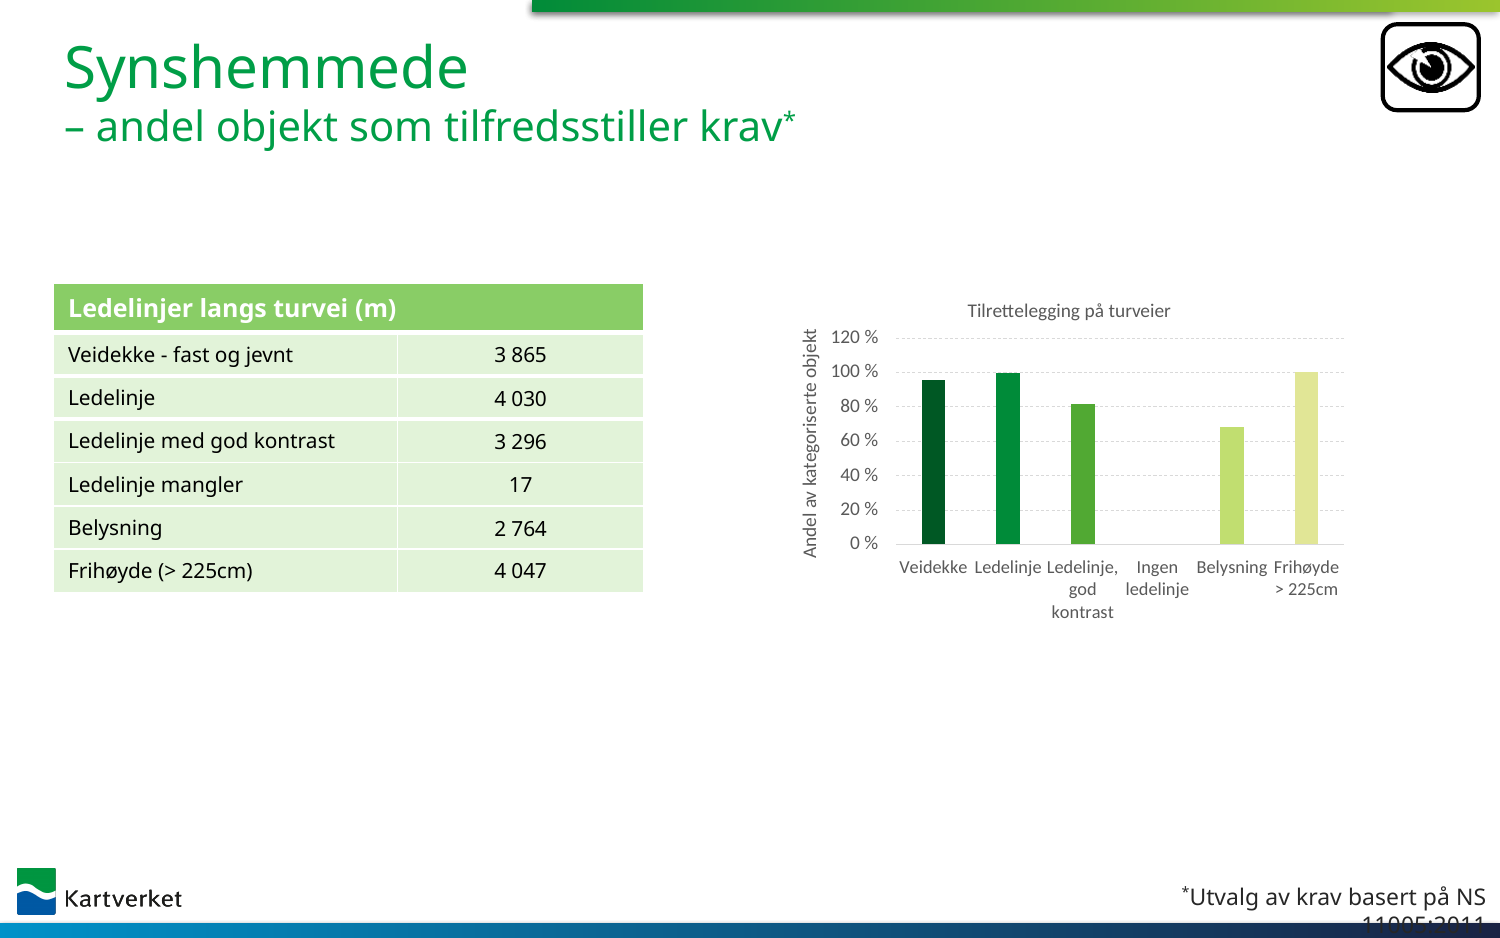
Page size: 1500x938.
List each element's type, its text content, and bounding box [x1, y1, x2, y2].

picture [791, 291, 1348, 630]
table_cell 17 [398, 463, 643, 505]
table_cell 4 030 [398, 378, 643, 417]
text_box Synshemmede – andel objekt som tilfredsstiller krav* [49, 24, 1431, 158]
table_cell Ledelinje [54, 378, 397, 417]
table_cell Ledelinje med god kontrast [54, 421, 397, 462]
table_cell Belysning [54, 507, 397, 548]
table_cell 3 865 [398, 335, 643, 374]
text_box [1382, 24, 1480, 111]
table_cell Ledelinje mangler [54, 463, 397, 505]
table_cell Veidekke - fast og jevnt [54, 335, 397, 374]
table_cell 3 296 [398, 421, 643, 462]
text_box *Utvalg av krav basert på NS 11005:2011 [1068, 873, 1500, 938]
table_cell 2 764 [398, 507, 643, 548]
table_cell 4 047 [398, 550, 643, 592]
table_header Ledelinjer langs turvei (m) [54, 284, 643, 330]
table_cell Frihøyde (> 225cm) [54, 550, 397, 592]
